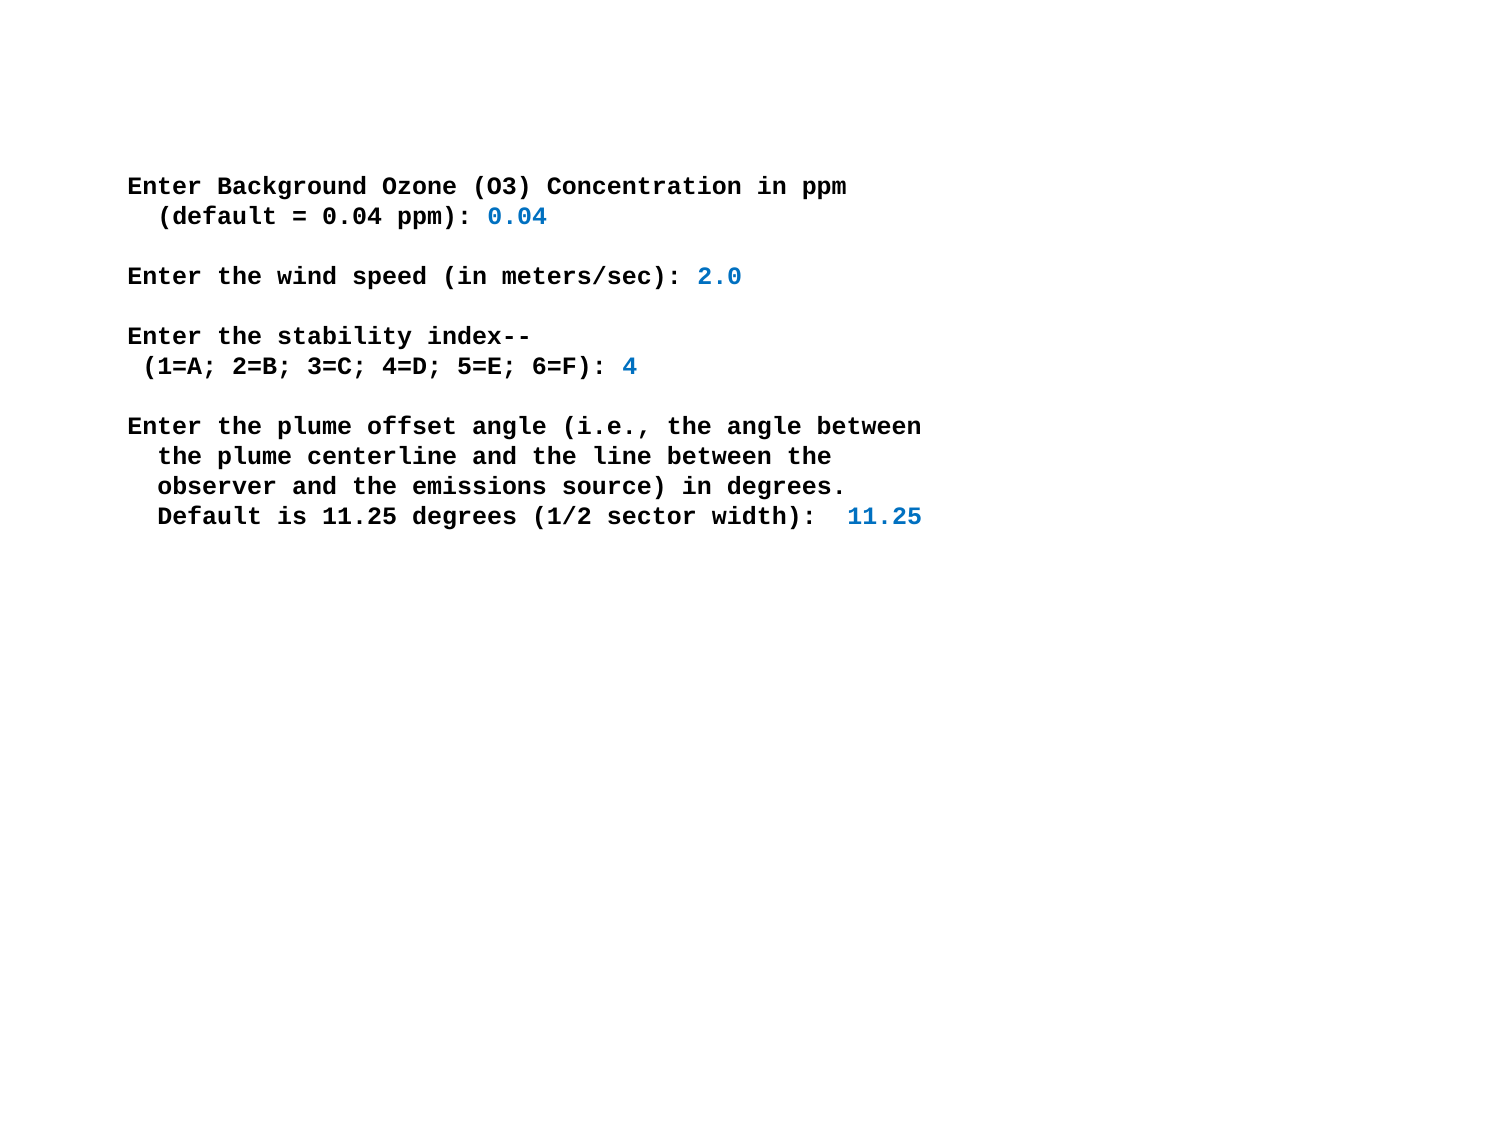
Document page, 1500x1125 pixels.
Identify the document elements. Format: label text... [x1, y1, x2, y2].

text_box Enter Background Ozone (O3) Concentration in ppm (default = 0.04 ppm): 0.04 Enter the wind speed (in meters/sec): 2.0 Enter the stability index-- (1=A; 2=B; 3=C; 4=D; 5=E; 6=F): 4 Enter the plume offset angle (i.e., the angle between the plume centerline and the line between the observer and the emissions source) in degrees. Default is 11.25 degrees (1/2 sector width): 11.25 [112, 162, 1363, 567]
